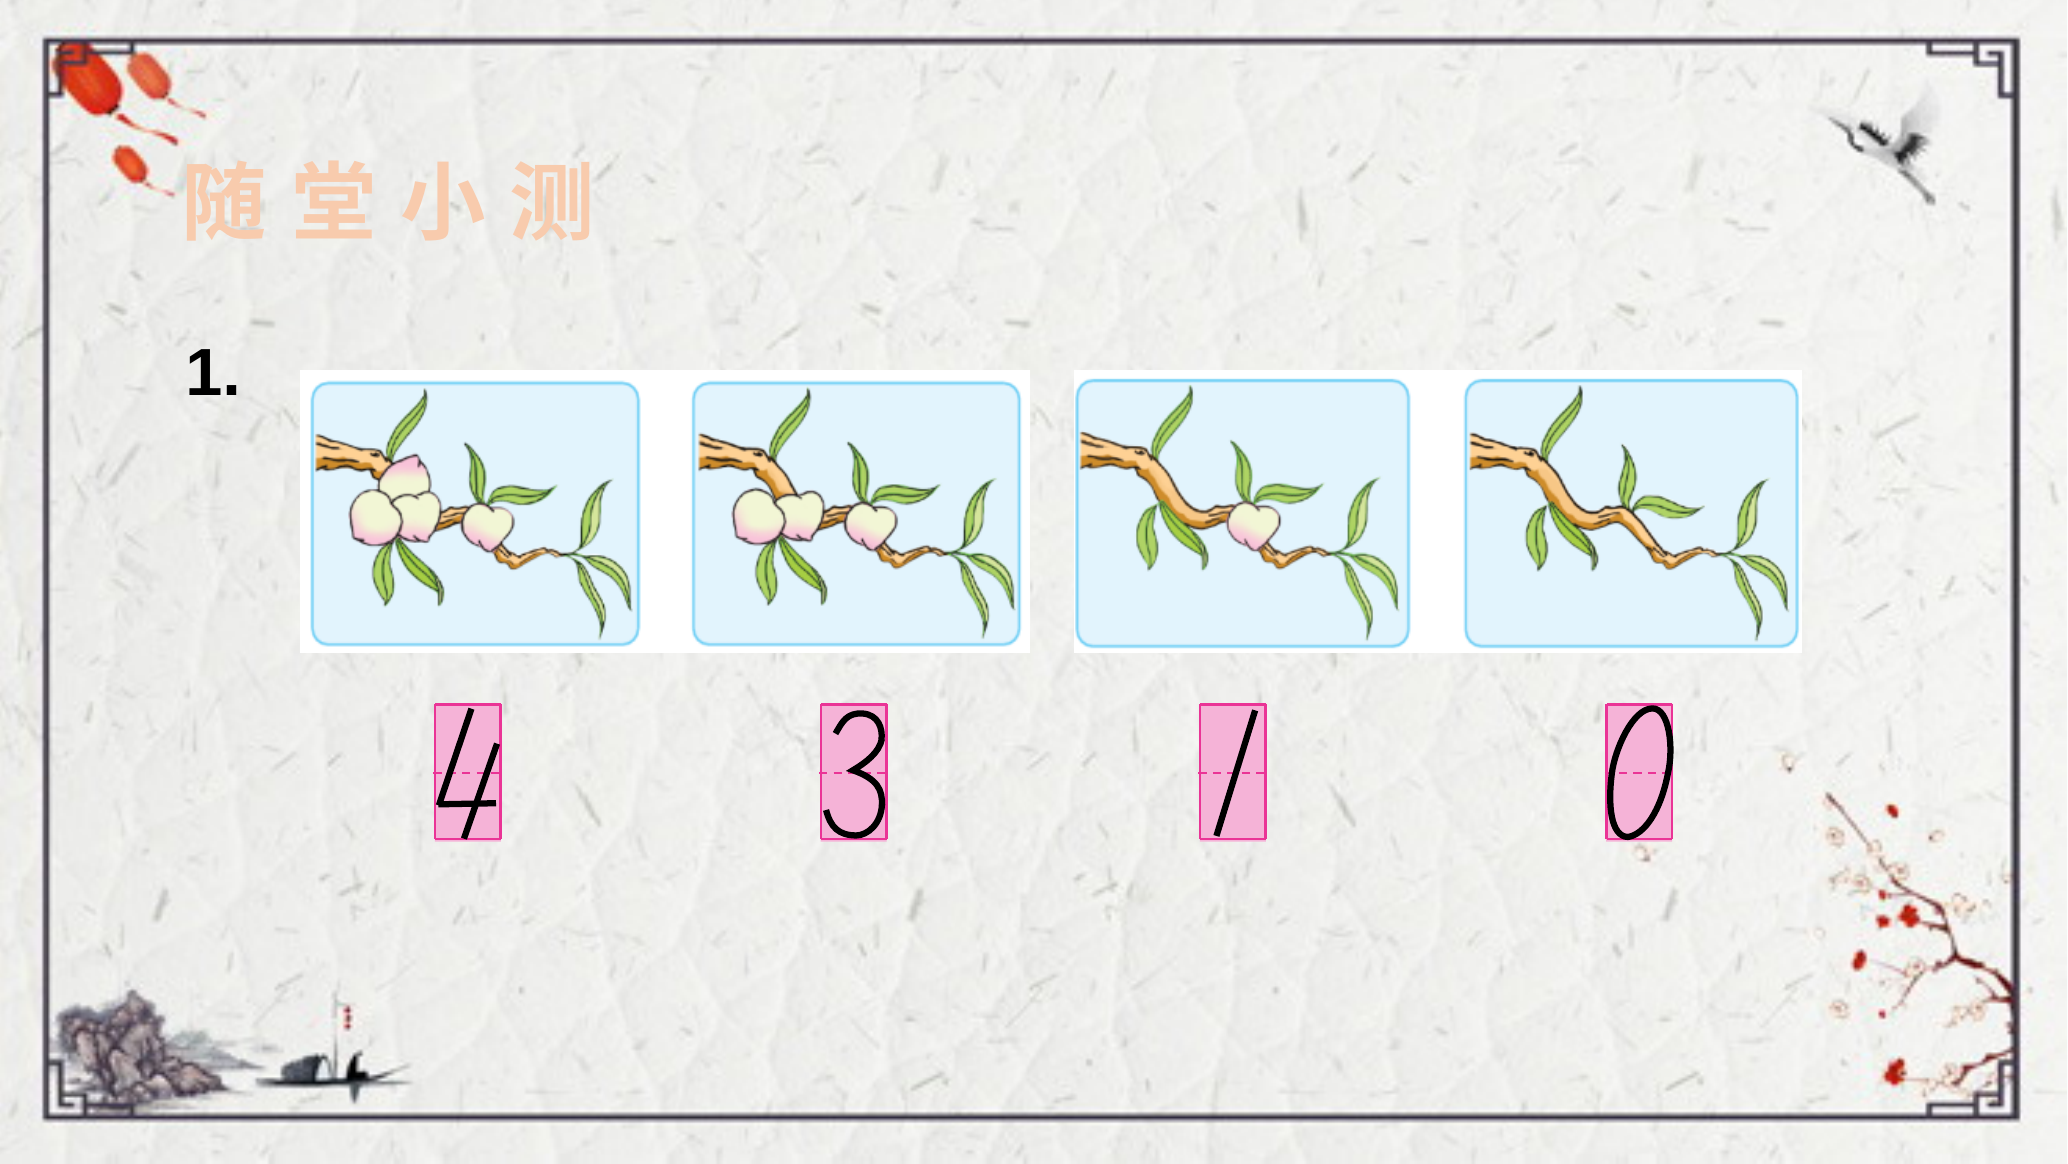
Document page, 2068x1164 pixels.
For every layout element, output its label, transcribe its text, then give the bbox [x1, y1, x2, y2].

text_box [1604, 703, 1673, 842]
text_box 1. [170, 321, 290, 417]
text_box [299, 370, 1801, 653]
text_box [433, 703, 502, 842]
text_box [818, 703, 888, 842]
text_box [438, 708, 498, 839]
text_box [1216, 710, 1256, 836]
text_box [1198, 703, 1267, 842]
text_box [826, 713, 882, 836]
picture [0, 0, 2068, 1164]
text_box 随 堂 小 测 [166, 140, 637, 259]
